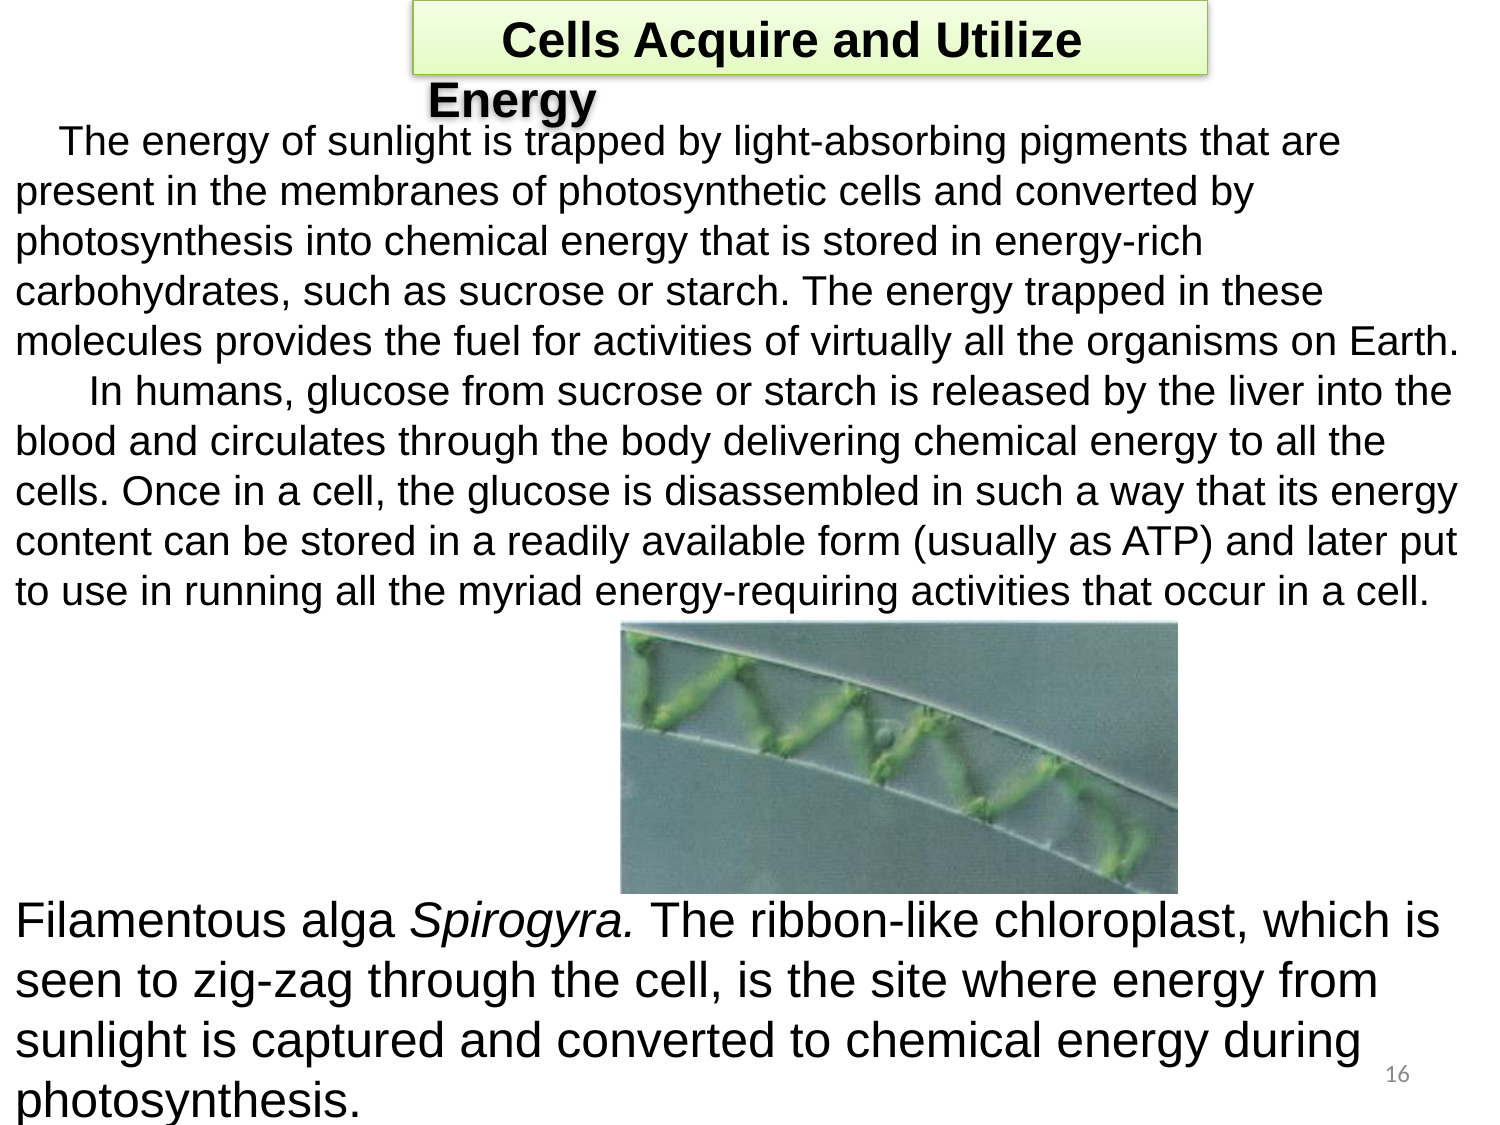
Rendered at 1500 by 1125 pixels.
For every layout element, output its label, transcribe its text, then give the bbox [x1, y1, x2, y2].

text_box Cells Acquire and Utilize Energy [412, 0, 1208, 75]
text_box The energy of sunlight is trapped by light-absorbing pigments that are present in the membranes of photosynthetic cells and converted by photosynthesis into chemical energy that is stored in energy-rich carbohydrates, such as sucrose or starch. The energy trapped in these molecules provides the fuel for activities of virtually all the organisms on Earth. In humans, glucose from sucrose or starch is released by the liver into the blood and circulates through the body delivering chemical energy to all the cells. Once in a cell, the glucose is disassembled in such a way that its energy content can be stored in a readily available form (usually as ATP) and later put to use in running all the myriad energy-requiring activities that occur in a cell. [0, 106, 1500, 667]
text_box Filamentous alga Spirogyra. The ribbon-like chloroplast, which is seen to zig-zag through the cell, is the site where energy from sunlight is captured and converted to chemical energy during photosynthesis. [0, 879, 1500, 1125]
picture [619, 620, 1178, 894]
